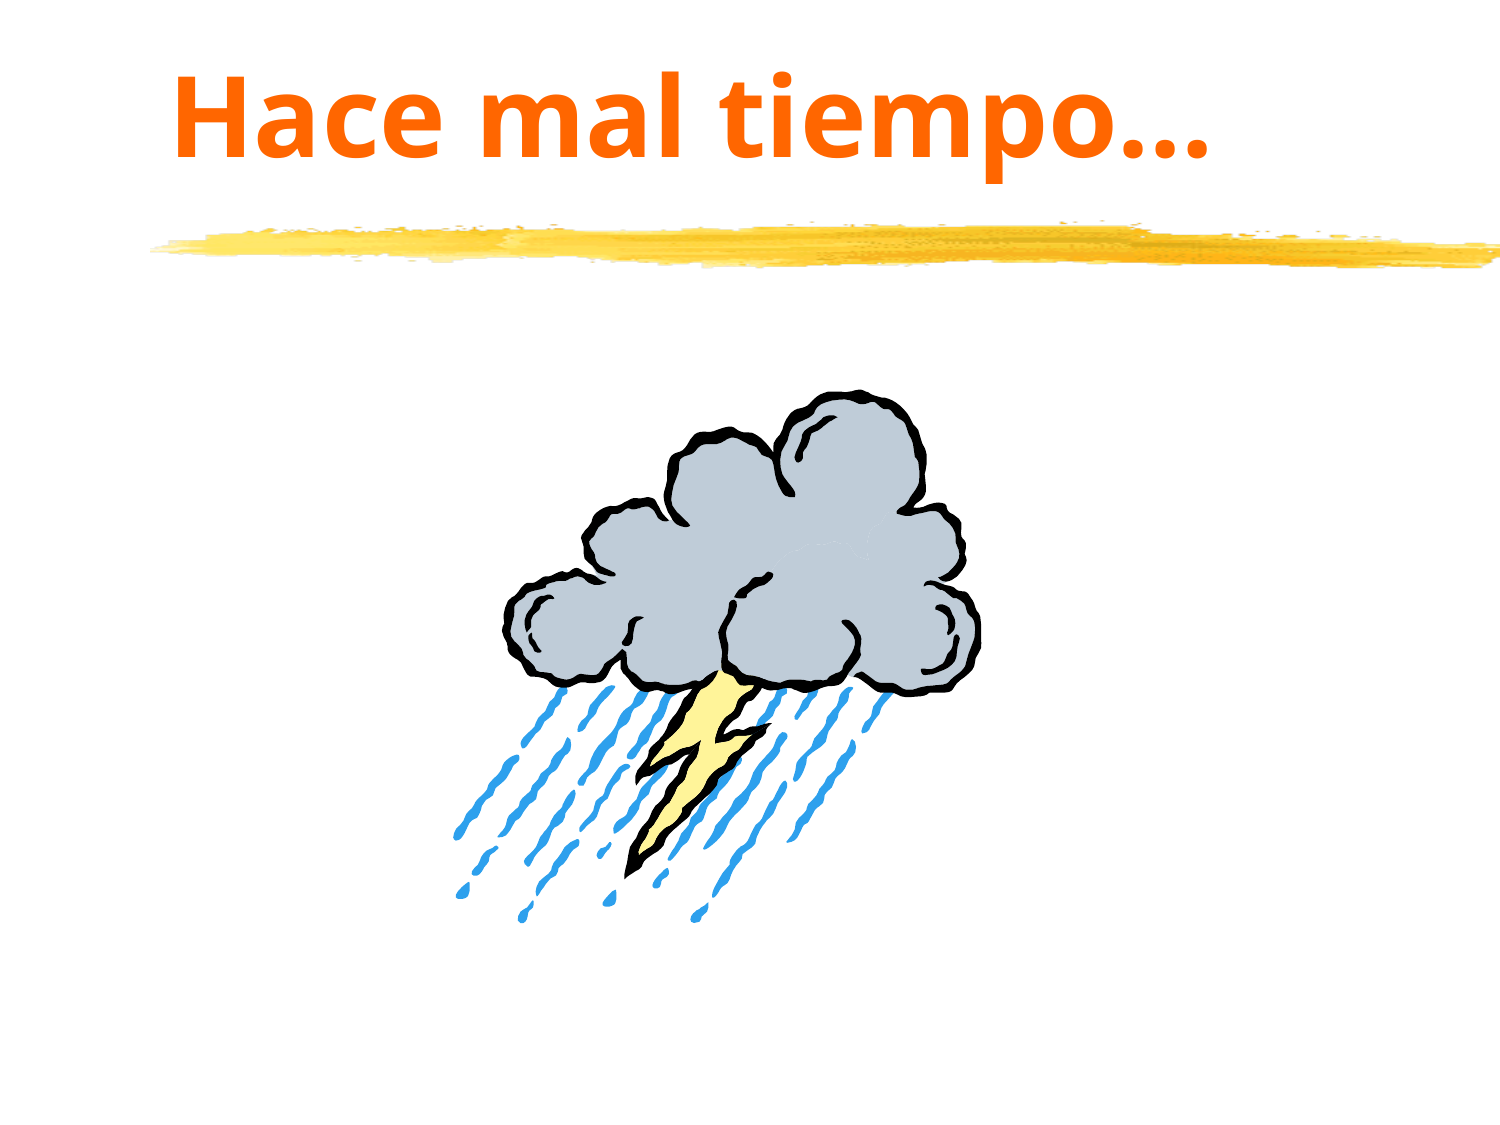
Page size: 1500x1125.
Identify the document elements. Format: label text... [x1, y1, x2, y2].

picture [449, 387, 984, 924]
picture [150, 215, 1500, 279]
text_box Hace mal tiempo… [153, 37, 1230, 188]
